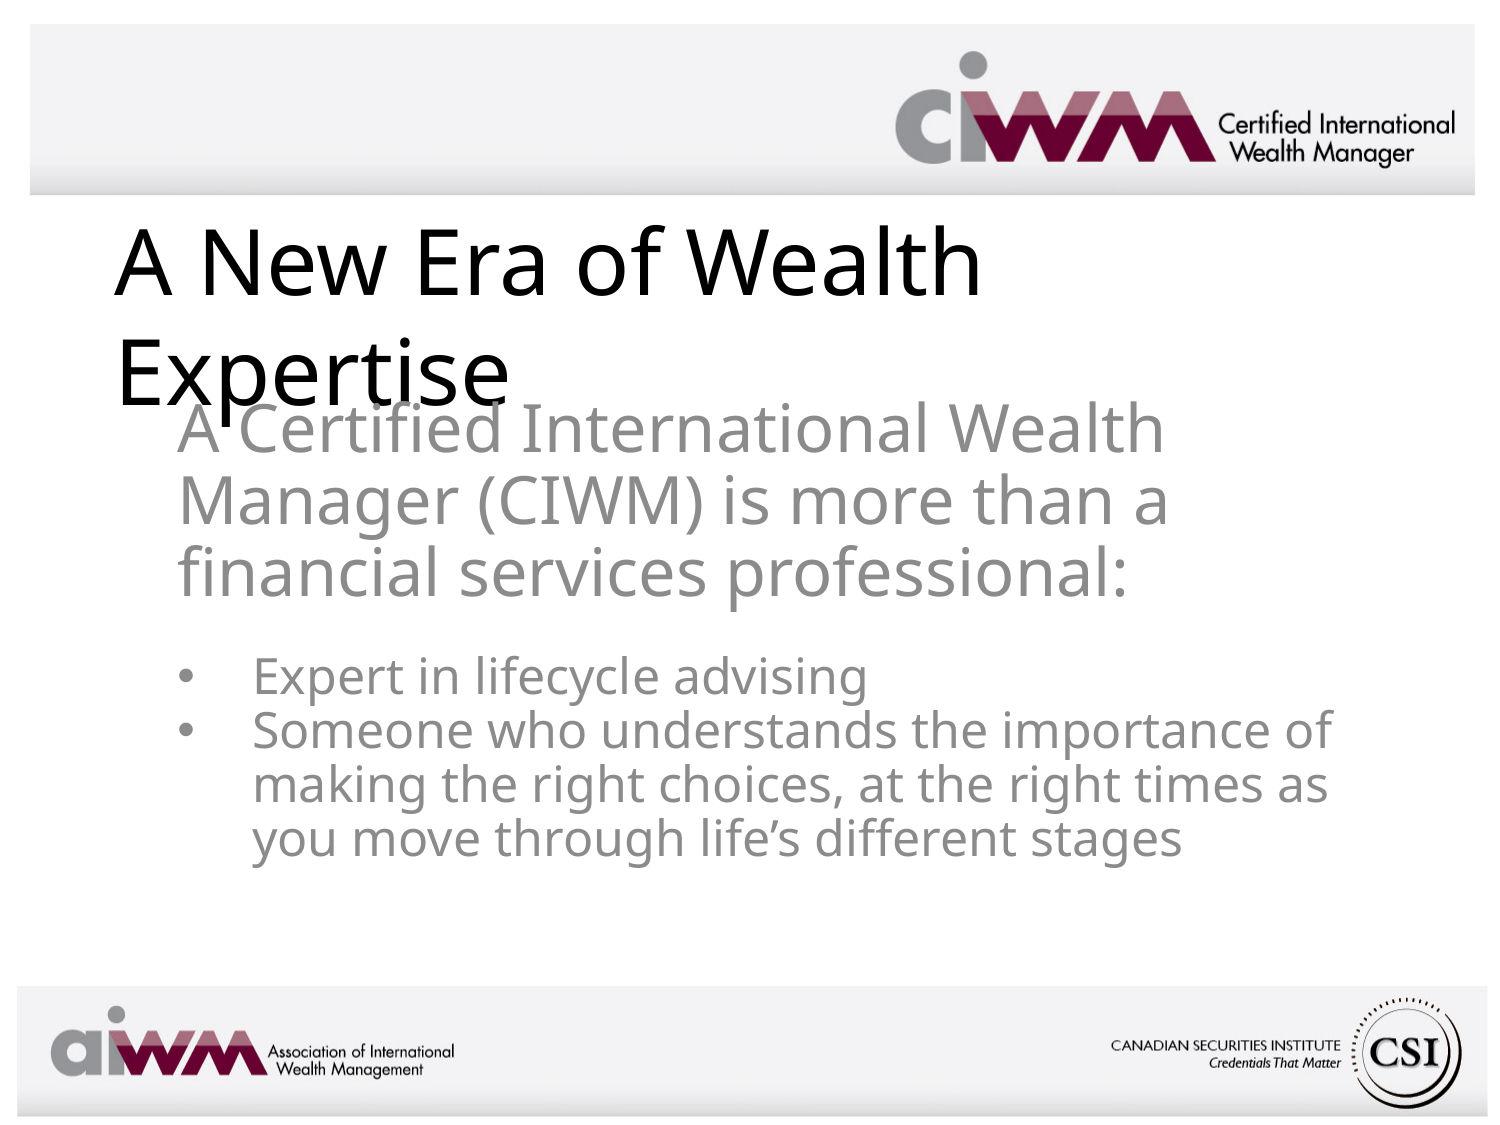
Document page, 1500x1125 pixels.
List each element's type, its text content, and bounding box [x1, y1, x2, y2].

subtitle A Certified International Wealth Manager (CIWM) is more than a financial services professional: Expert in lifecycle advising Someone who understands the importance of making the right choices, at the right times as you move through life’s different stages [162, 387, 1388, 925]
picture [17, 986, 1488, 1117]
picture [29, 24, 1475, 196]
title A New Era of Wealth Expertise [99, 196, 1375, 400]
